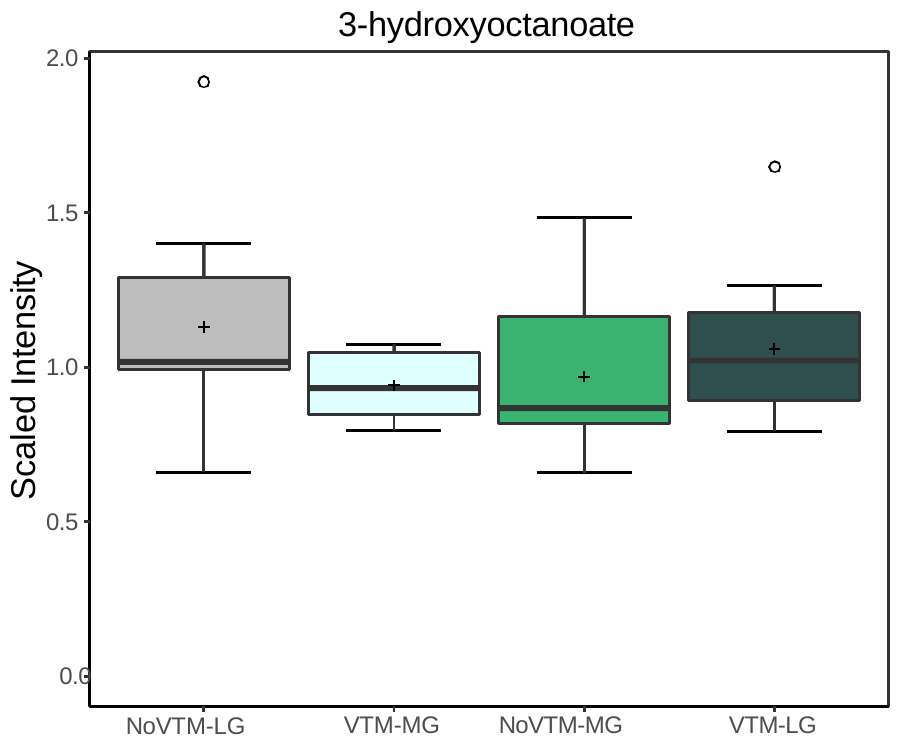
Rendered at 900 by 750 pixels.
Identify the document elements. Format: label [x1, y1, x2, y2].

text_box [44, 40, 82, 72]
text_box [44, 195, 82, 226]
text_box [83, 50, 891, 738]
text_box [44, 504, 82, 535]
slide_number [123, 713, 263, 750]
text_box [336, 0, 643, 44]
footer [57, 661, 95, 750]
text_box [1, 256, 82, 503]
